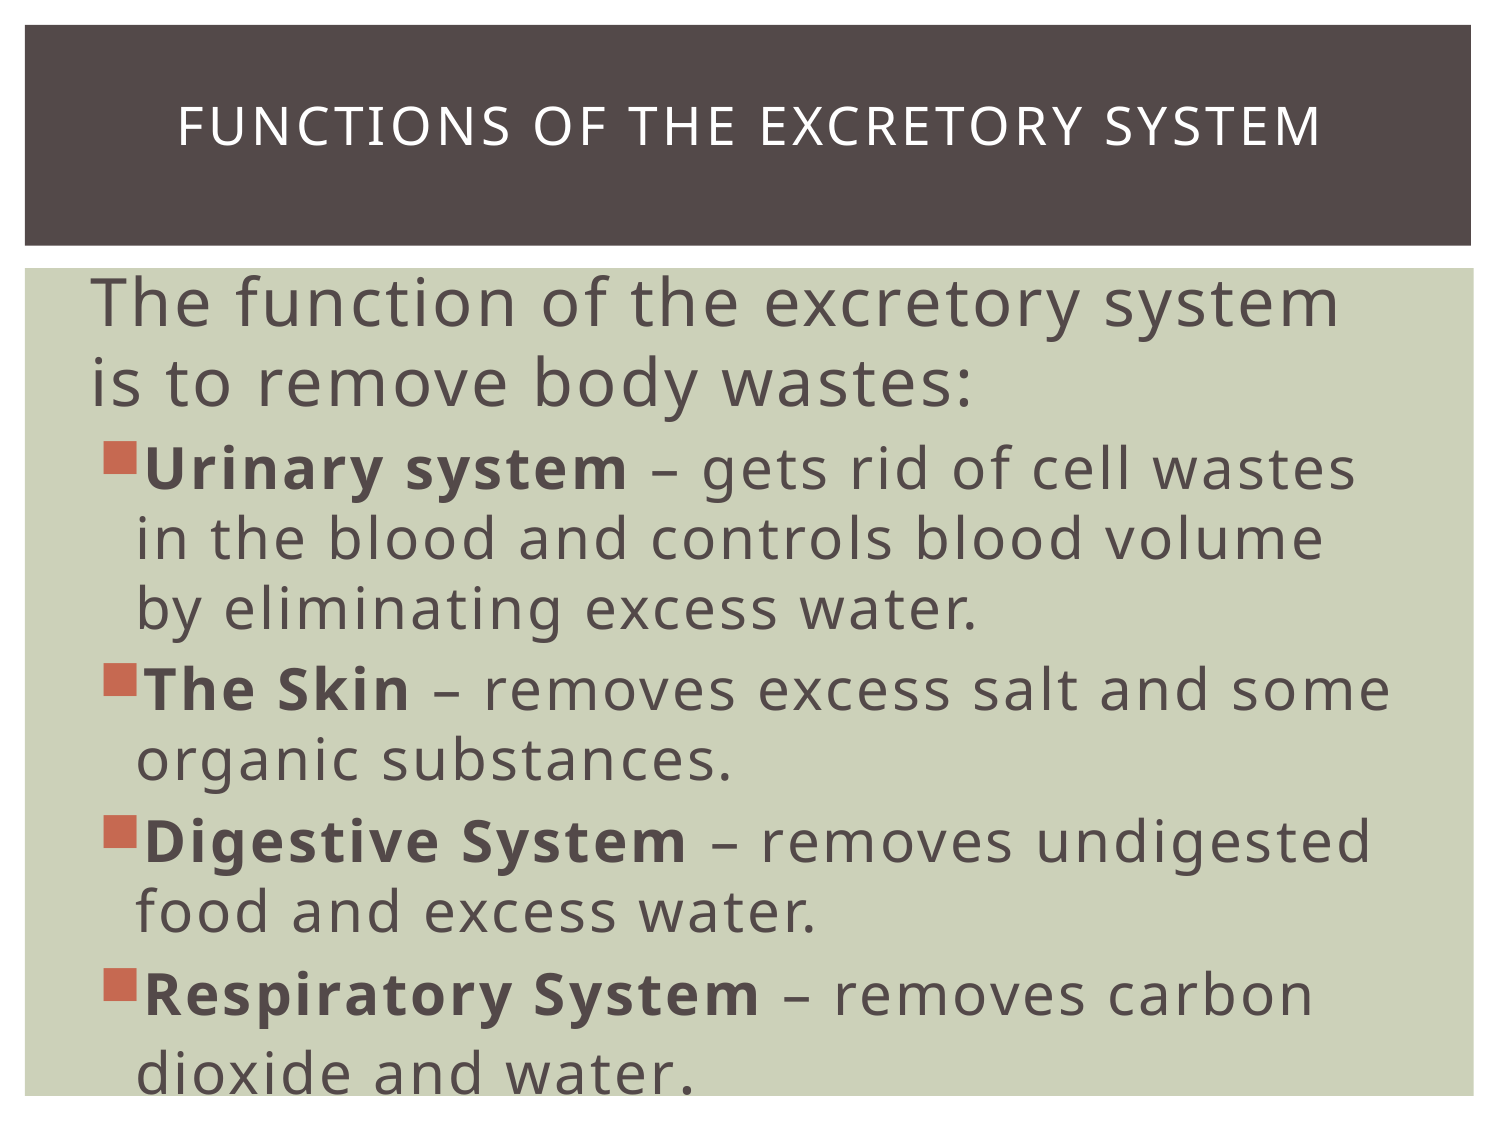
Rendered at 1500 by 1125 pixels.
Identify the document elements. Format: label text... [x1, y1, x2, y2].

title Functions of the Excretory System [75, 64, 1425, 184]
list The function of the excretory system is to remove body wastes: Urinary system – gets rid of cell wastes in the blood and controls blood volume by eliminating excess water. The Skin – removes excess salt and some organic substances. Digestive System – removes undigested food and excess water. Respiratory System – removes carbon dioxide and water. [75, 251, 1425, 1125]
